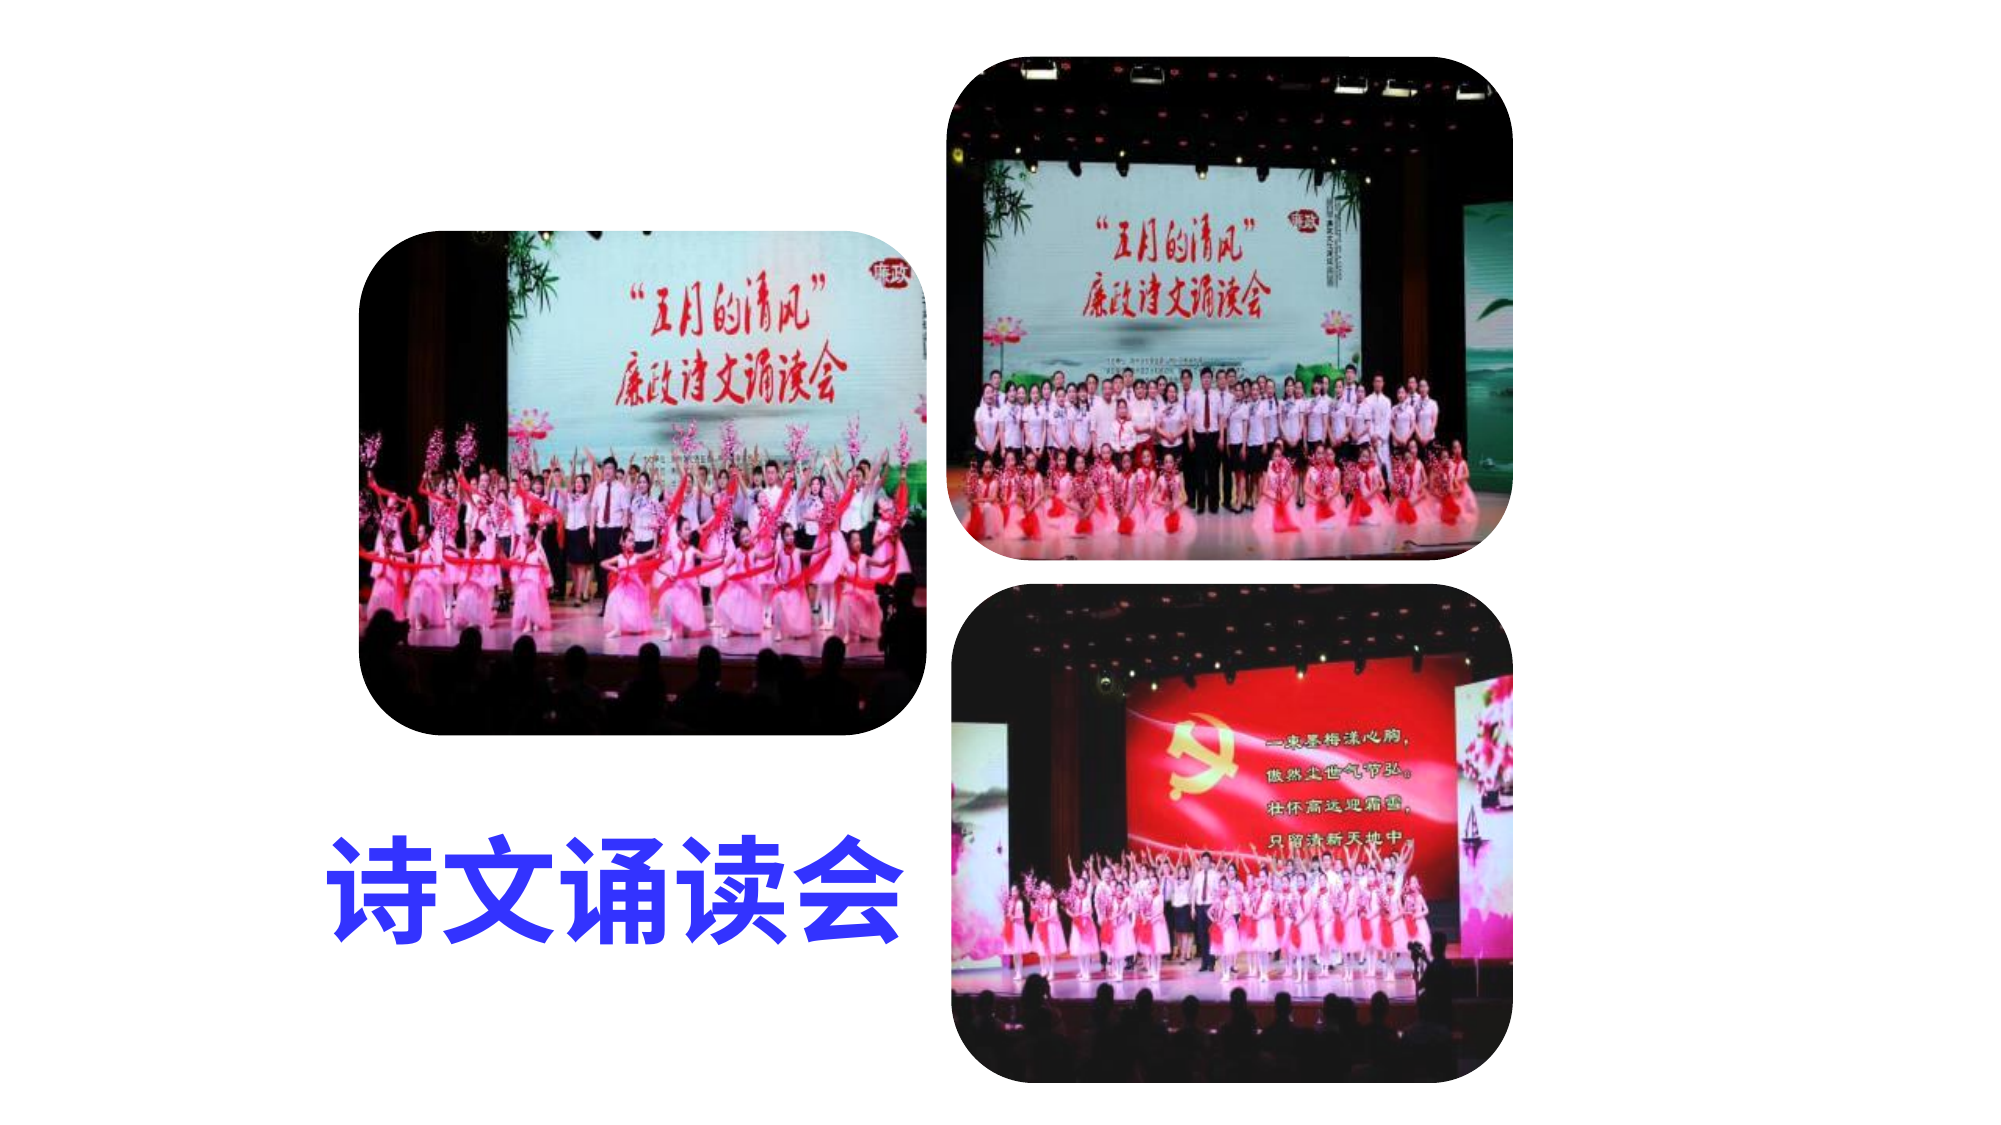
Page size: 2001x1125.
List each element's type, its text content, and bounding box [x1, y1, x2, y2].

picture [358, 230, 927, 736]
picture [951, 583, 1513, 1084]
text_box 诗文诵读会 [308, 810, 923, 966]
picture [946, 56, 1513, 561]
